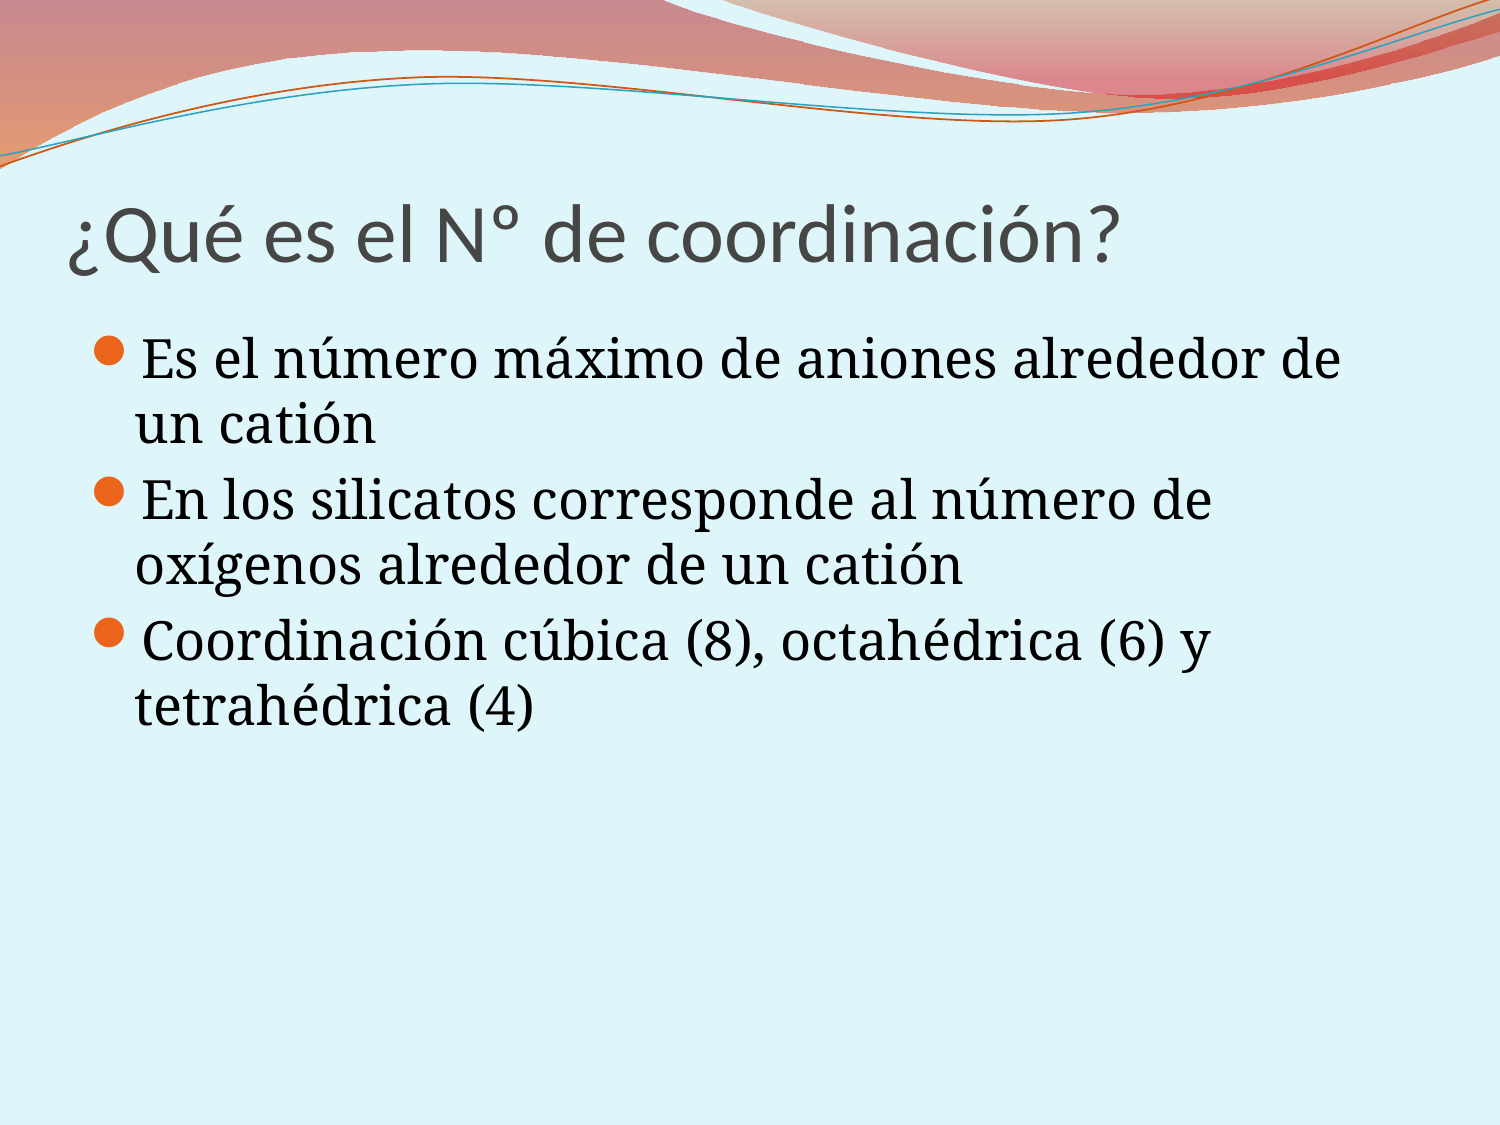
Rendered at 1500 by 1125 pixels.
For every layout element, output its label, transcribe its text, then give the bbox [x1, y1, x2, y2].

list Es el número máximo de aniones alrededor de un catión En los silicatos corresponde al número de oxígenos alrededor de un catión Coordinación cúbica (8), octahédrica (6) y tetrahédrica (4) [75, 317, 1425, 1038]
title ¿Qué es el Nº de coordinación? [64, 50, 1413, 279]
